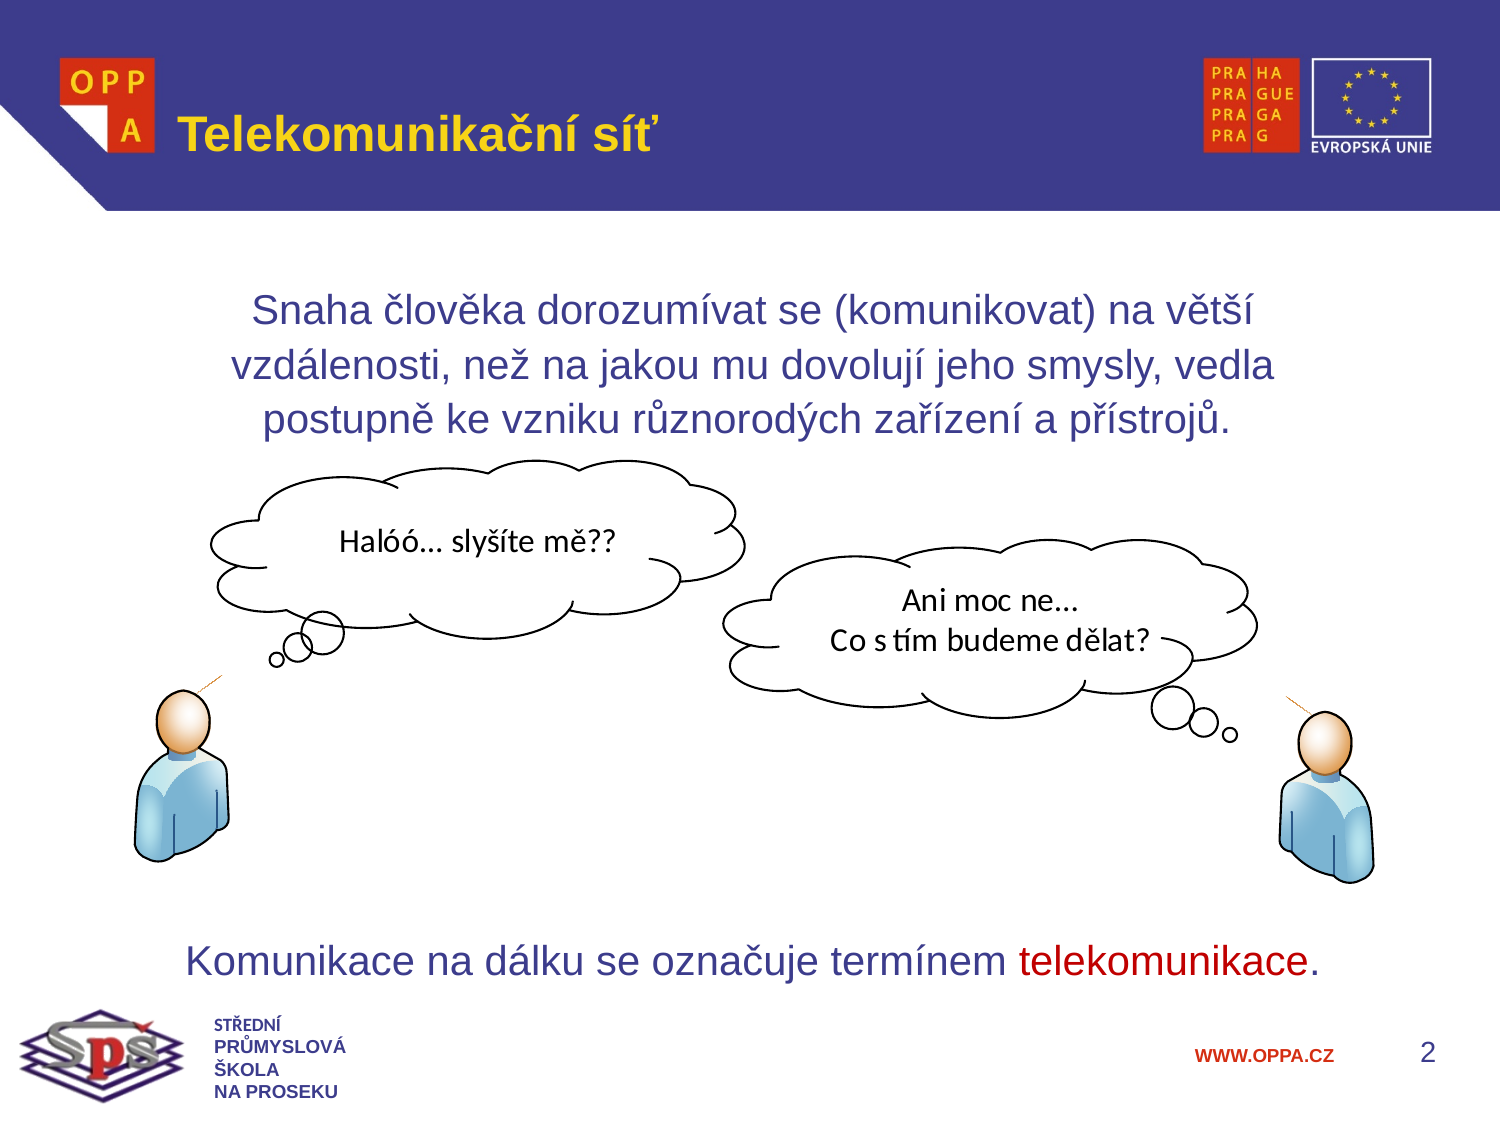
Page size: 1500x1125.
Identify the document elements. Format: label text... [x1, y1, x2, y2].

text_box Snaha člověka dorozumívat se (komunikovat) na větší vzdálenosti, než na jakou mu dovolují jeho smysly, vedla postupně ke vzniku různorodých zařízení a přístrojů. Komunikace na dálku se označuje termínem telekomunikace. [11, 221, 1495, 992]
picture [0, 0, 1500, 211]
text_box STŘEDNÍ PRŮMYSLOVÁ ŠKOLA NA PROSEKU [199, 1004, 509, 1110]
title Telekomunikační síť [177, 38, 1137, 162]
picture [130, 456, 1376, 887]
slide_number 2 [1339, 1015, 1437, 1069]
picture [19, 1001, 186, 1107]
